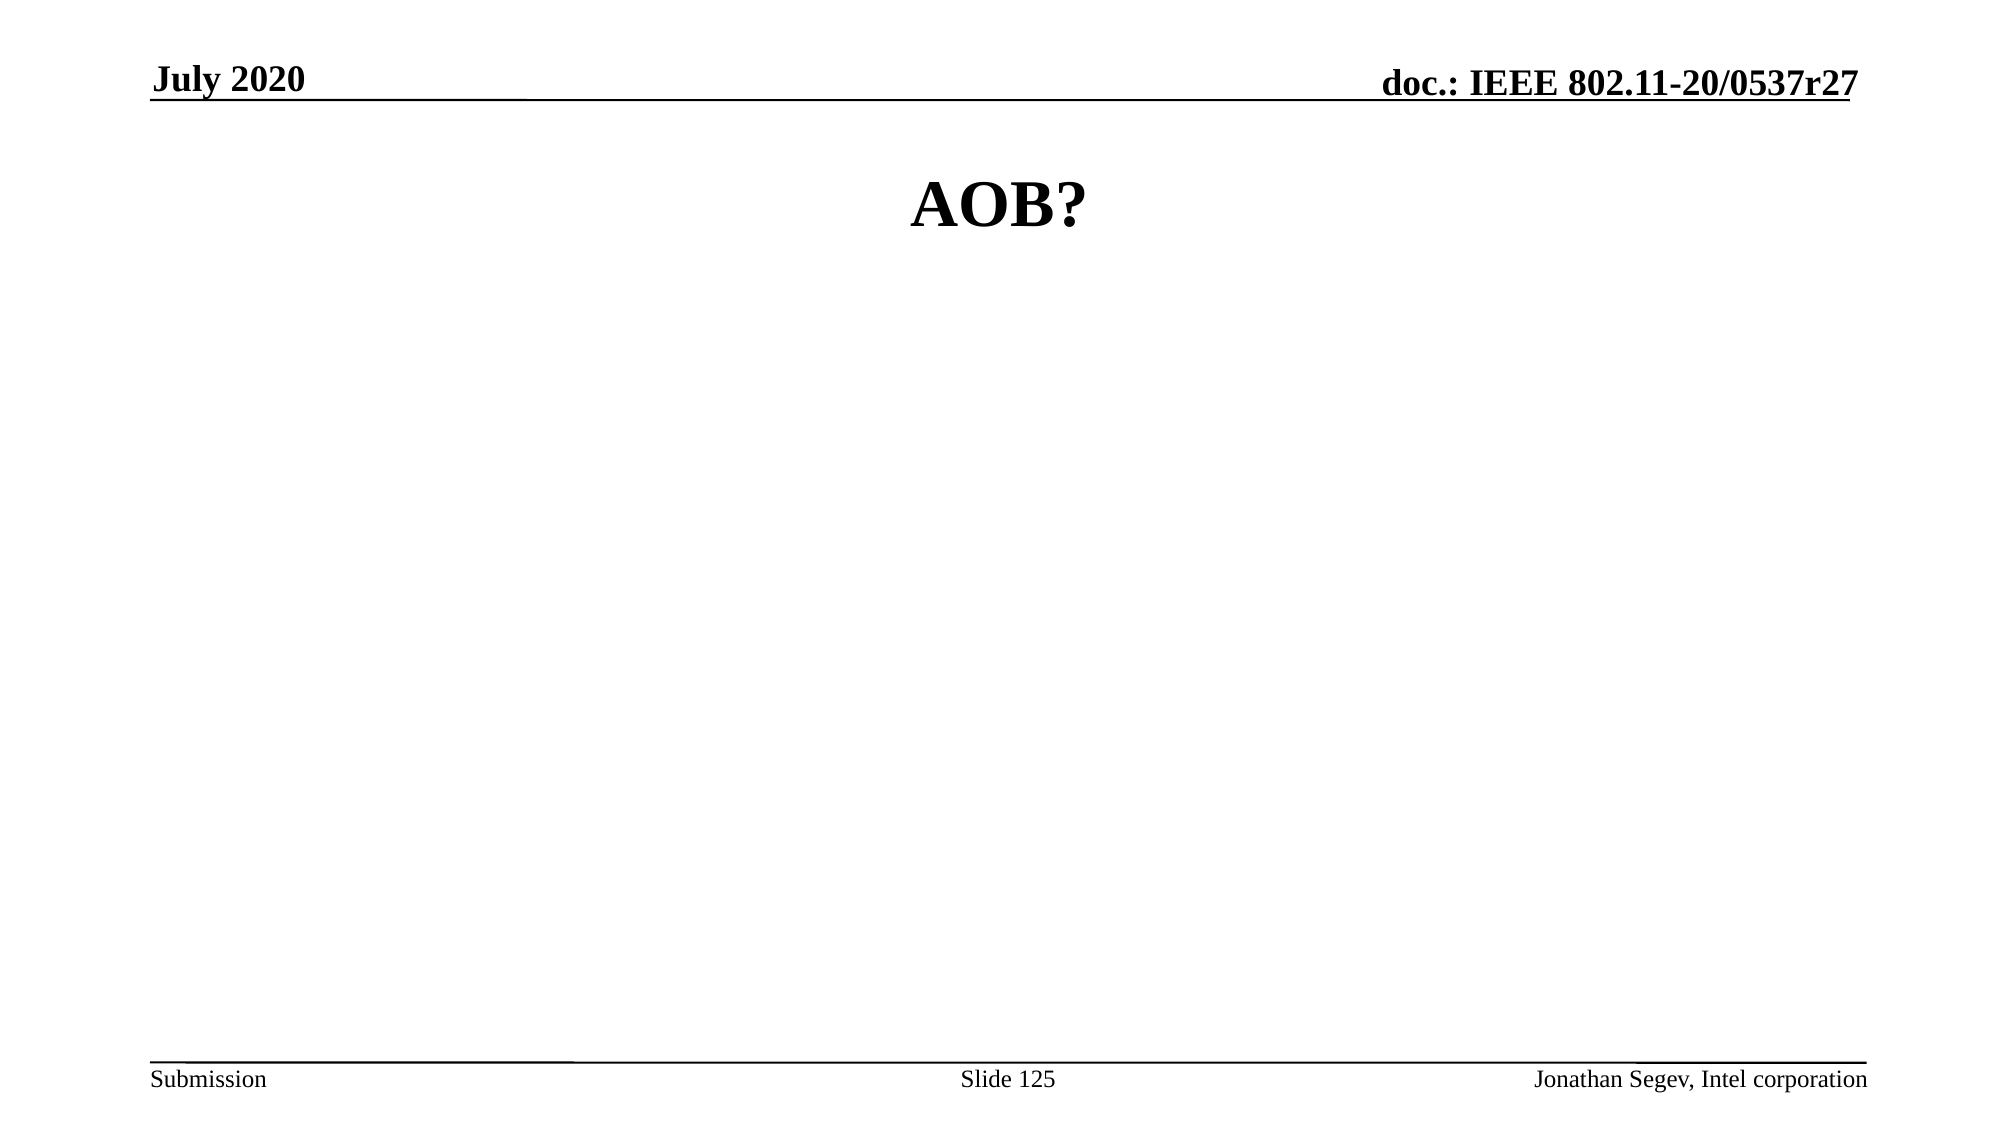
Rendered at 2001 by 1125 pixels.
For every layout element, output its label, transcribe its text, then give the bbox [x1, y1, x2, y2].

slide_number Slide 125 [950, 1061, 1067, 1123]
title AOB? [149, 112, 1850, 288]
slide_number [152, 54, 563, 100]
footer Jonathan Segev, Intel corporation [1171, 1061, 1869, 1093]
